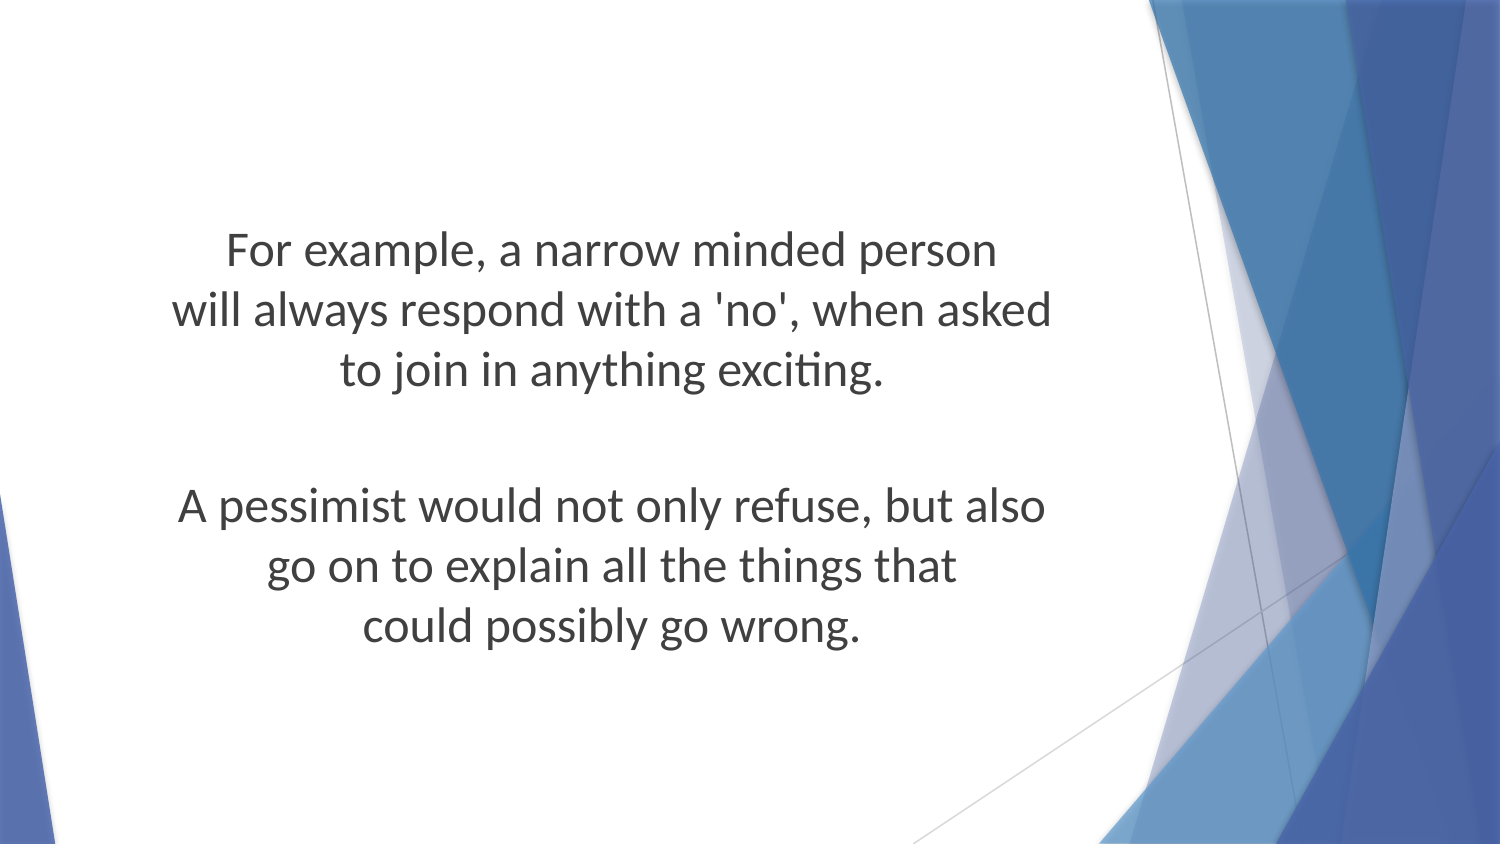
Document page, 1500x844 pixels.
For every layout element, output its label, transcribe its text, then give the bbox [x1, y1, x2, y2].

list For example, a narrow minded person will always respond with a 'no', when asked to join in anything exciting. A pessimist would not only refuse, but also go on to explain all the things that could possibly go wrong. [83, 209, 1141, 670]
